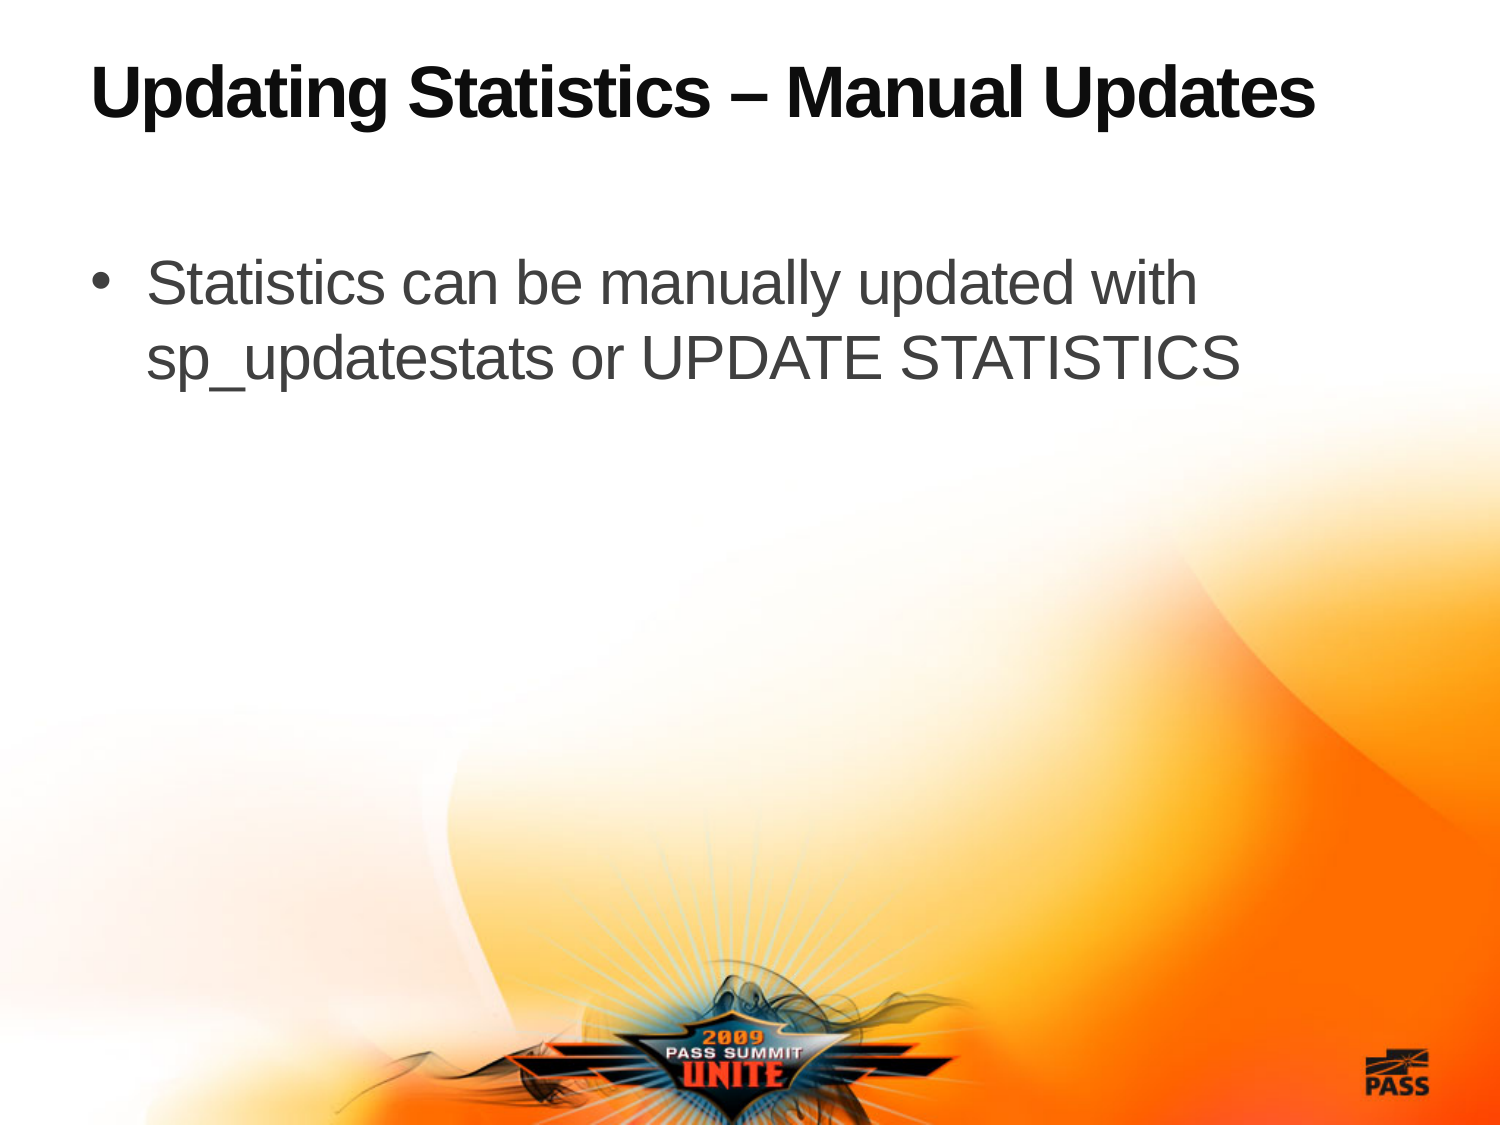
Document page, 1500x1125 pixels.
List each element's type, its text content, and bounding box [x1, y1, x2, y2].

list Statistics can be manually updated with sp_updatestats or UPDATE STATISTICS [75, 234, 1425, 988]
picture [0, 0, 1500, 1125]
title Updating Statistics – Manual Updates [75, 49, 1425, 223]
footer [74, 1042, 488, 1103]
